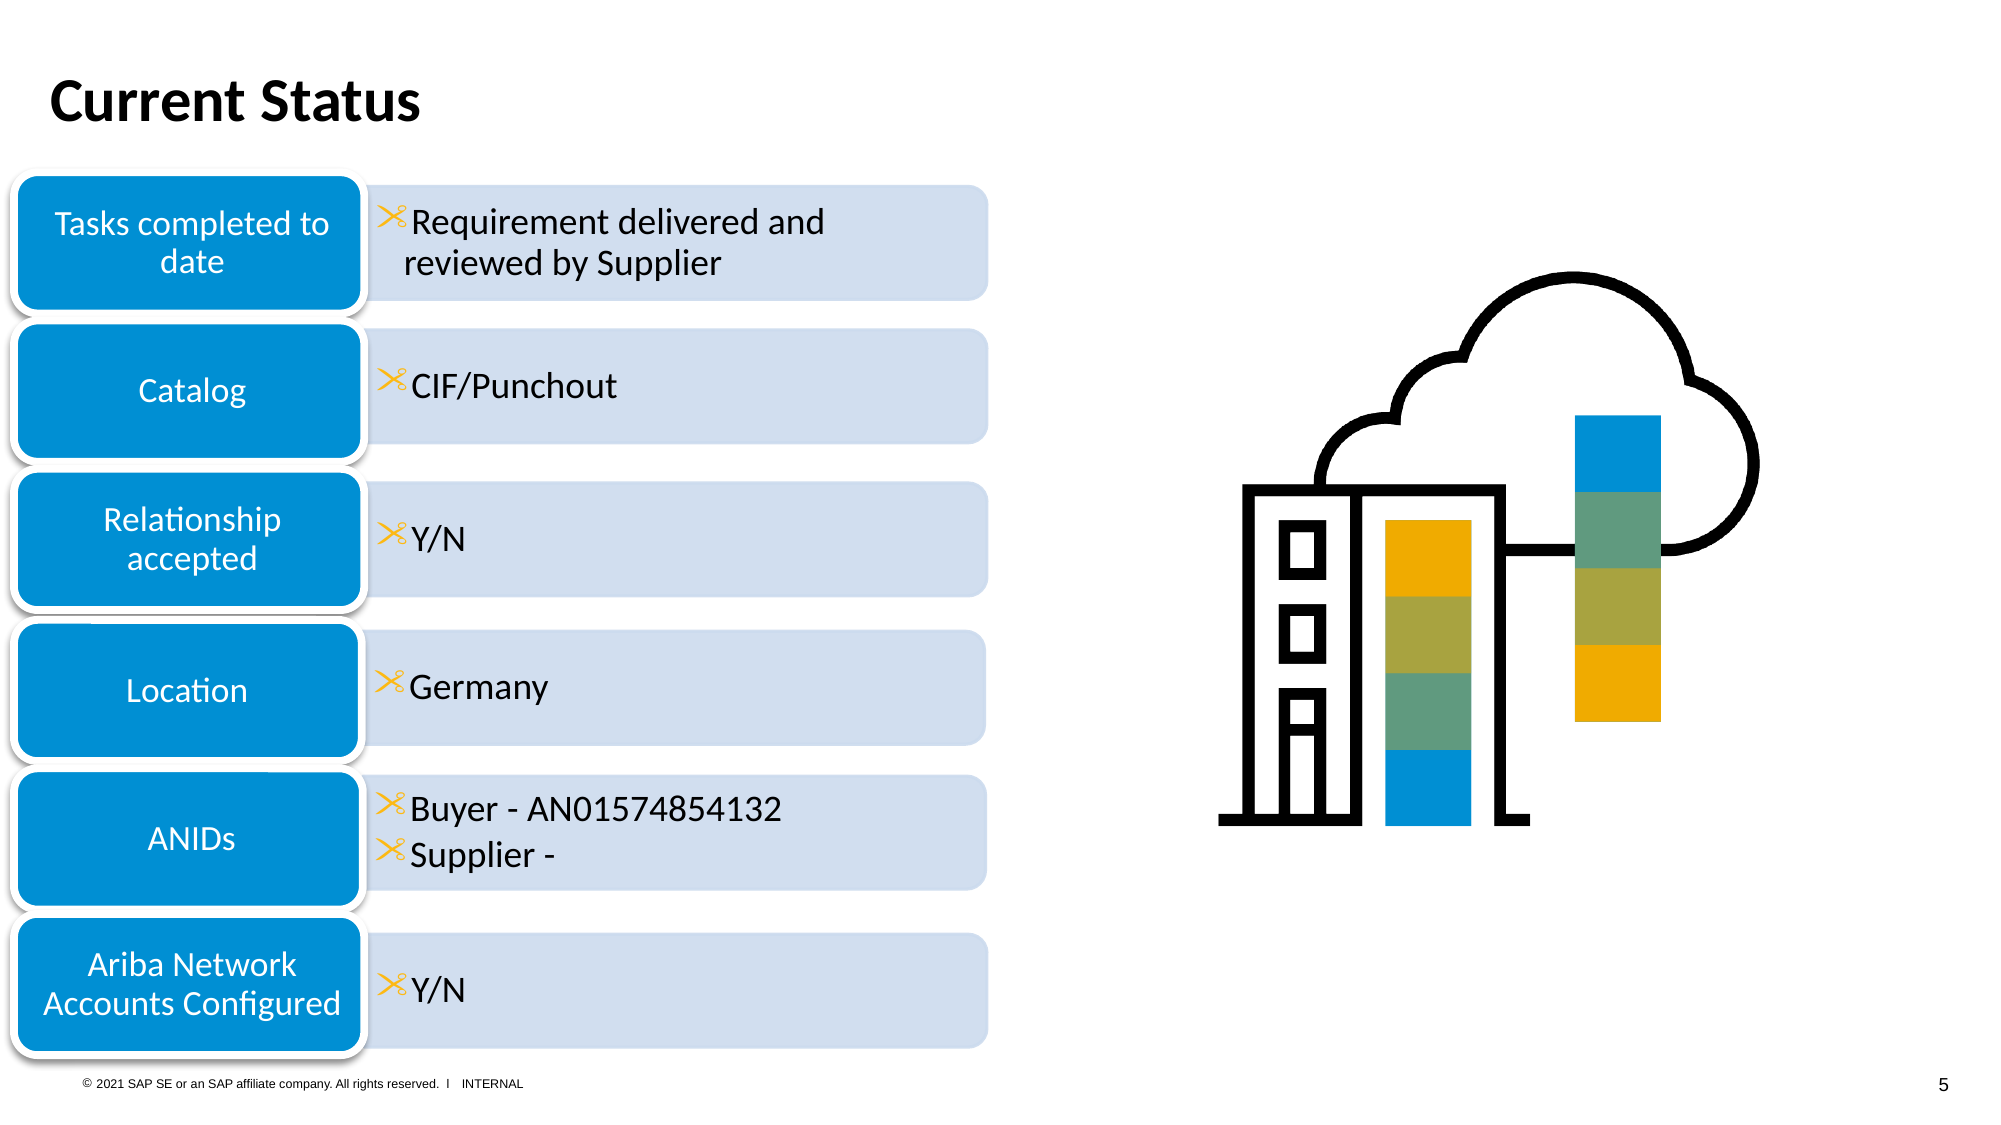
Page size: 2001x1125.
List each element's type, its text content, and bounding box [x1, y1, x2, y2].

picture [1129, 191, 1873, 934]
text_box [13, 171, 988, 1056]
text_box Current Status [35, 51, 1147, 142]
